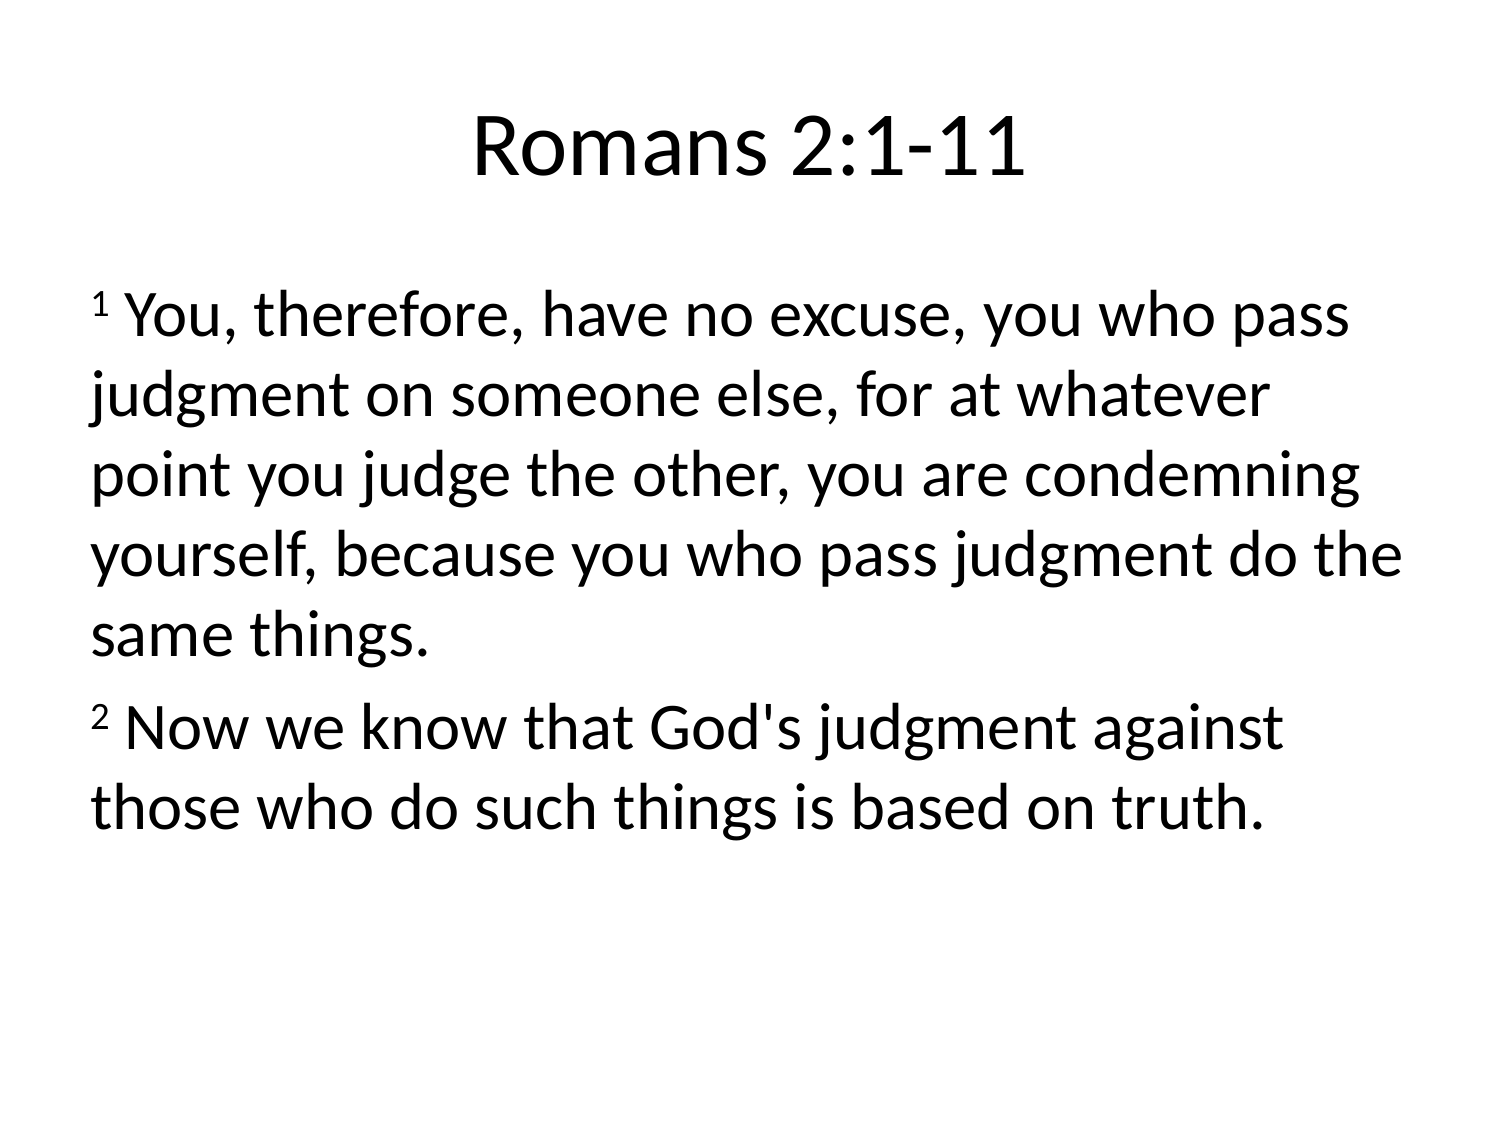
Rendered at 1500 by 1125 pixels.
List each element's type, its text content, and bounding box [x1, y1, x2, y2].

list 1 You, therefore, have no excuse, you who pass judgment on someone else, for at whatever point you judge the other, you are condemning yourself, because you who pass judgment do the same things. 2 Now we know that God's judgment against those who do such things is based on truth. [75, 262, 1425, 1005]
title Romans 2:1-11 [75, 45, 1425, 233]
